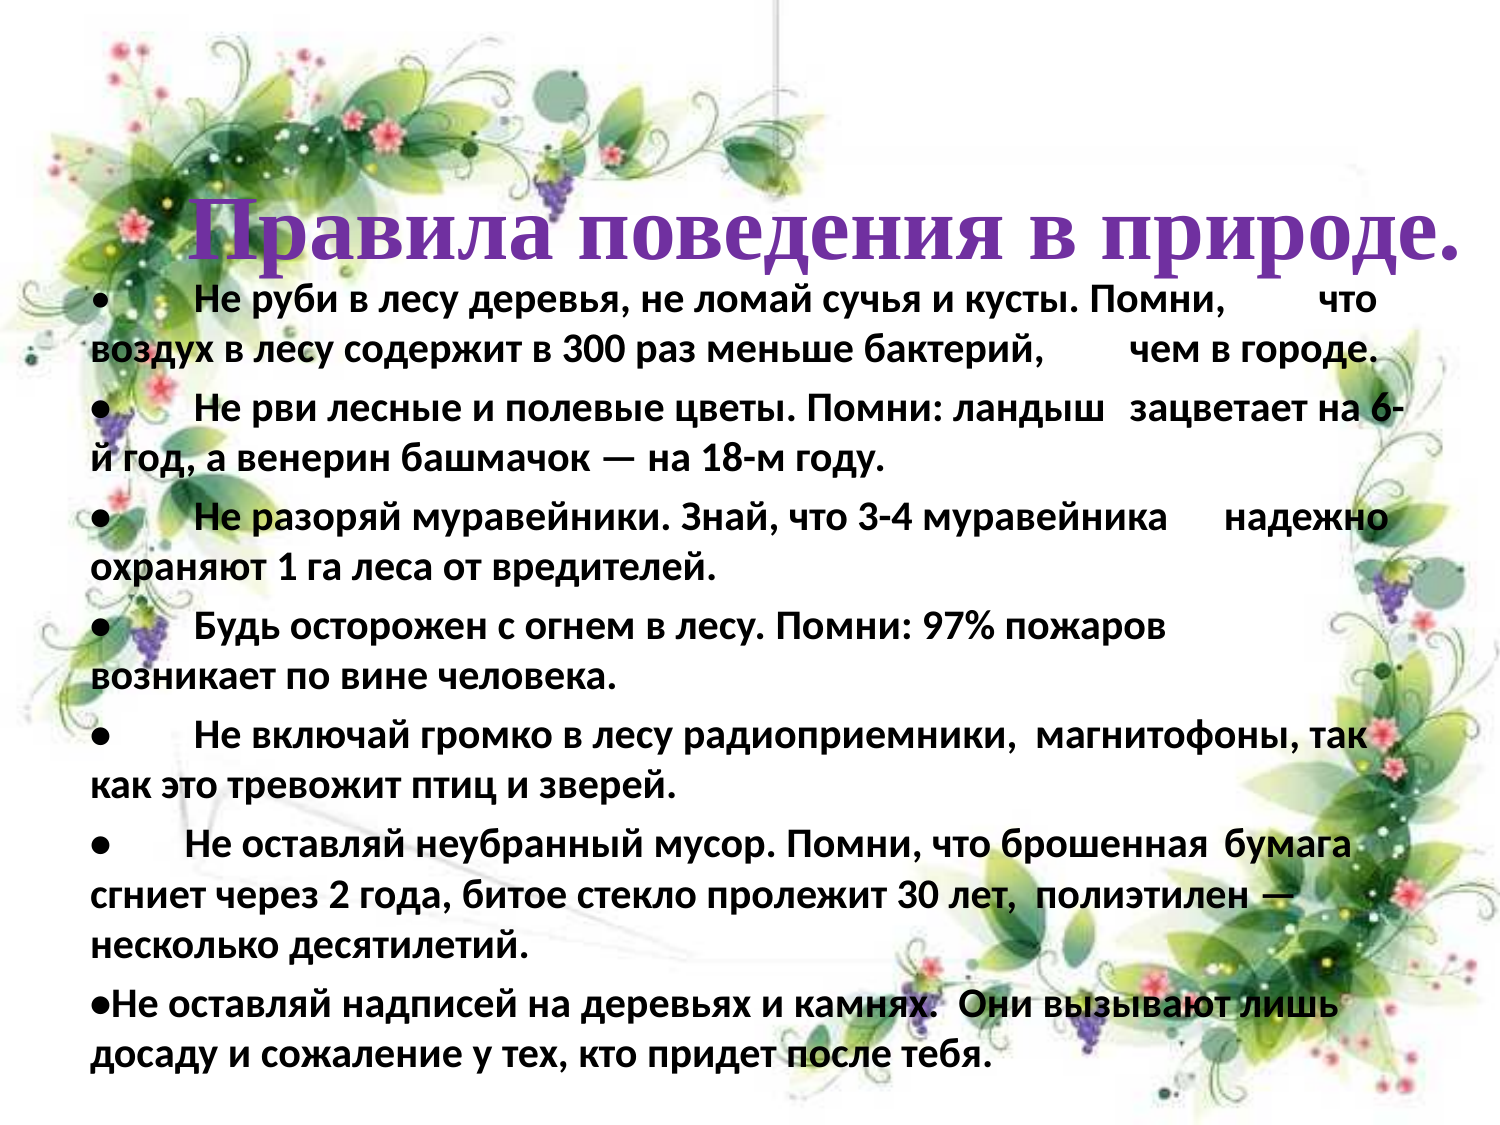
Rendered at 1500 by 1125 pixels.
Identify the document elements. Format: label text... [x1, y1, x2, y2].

list • Не руби в лесу деревья, не ломай сучья и кусты. Помни, что воздух в лесу содержит в 300 раз меньше бактерий, чем в городе. • Не рви лесные и полевые цветы. Помни: ландыш зацветает на 6-й год, а венерин башмачок — на 18-м году. • Не разоряй муравейники. Знай, что 3-4 муравейника надежно охраняют 1 га леса от вредителей. • Будь осторожен с огнем в лесу. Помни: 97% пожаров возникает по вине человека. • Не включай громко в лесу радиоприемники, магнитофоны, так как это тревожит птиц и зверей. • Не оставляй неубранный мусор. Помни, что брошенная бумага сгниет через 2 года, битое стекло пролежит 30 лет, полиэтилен — несколько десятилетий. •Не оставляй надписей на деревьях и камнях. Они вызывают лишь досаду и сожаление у тех, кто придет после тебя. [74, 262, 1426, 1107]
title Правила поведения в природе. [149, 128, 1500, 317]
picture [0, 0, 1500, 1125]
